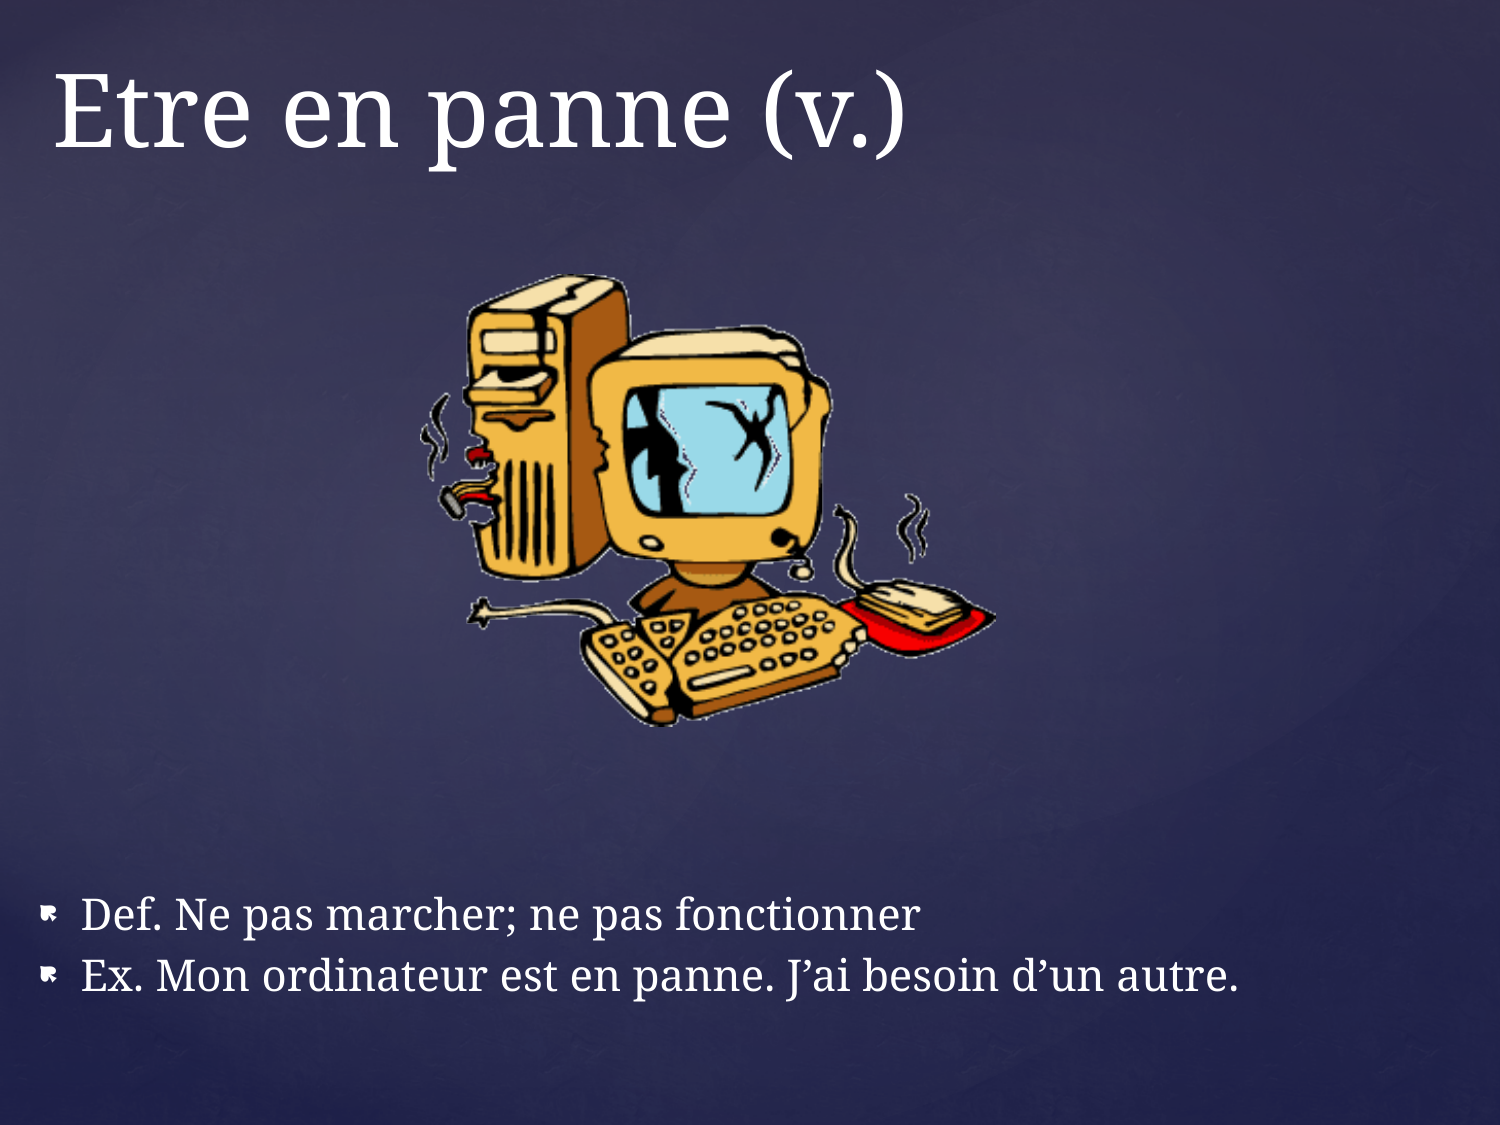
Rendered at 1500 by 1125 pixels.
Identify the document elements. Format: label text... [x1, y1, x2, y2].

picture [420, 274, 997, 728]
title Etre en panne (v.) [37, 24, 1275, 175]
list Def. Ne pas marcher; ne pas fonctionner Ex. Mon ordinateur est en panne. J’ai besoin d’un autre. [20, 837, 1396, 1050]
